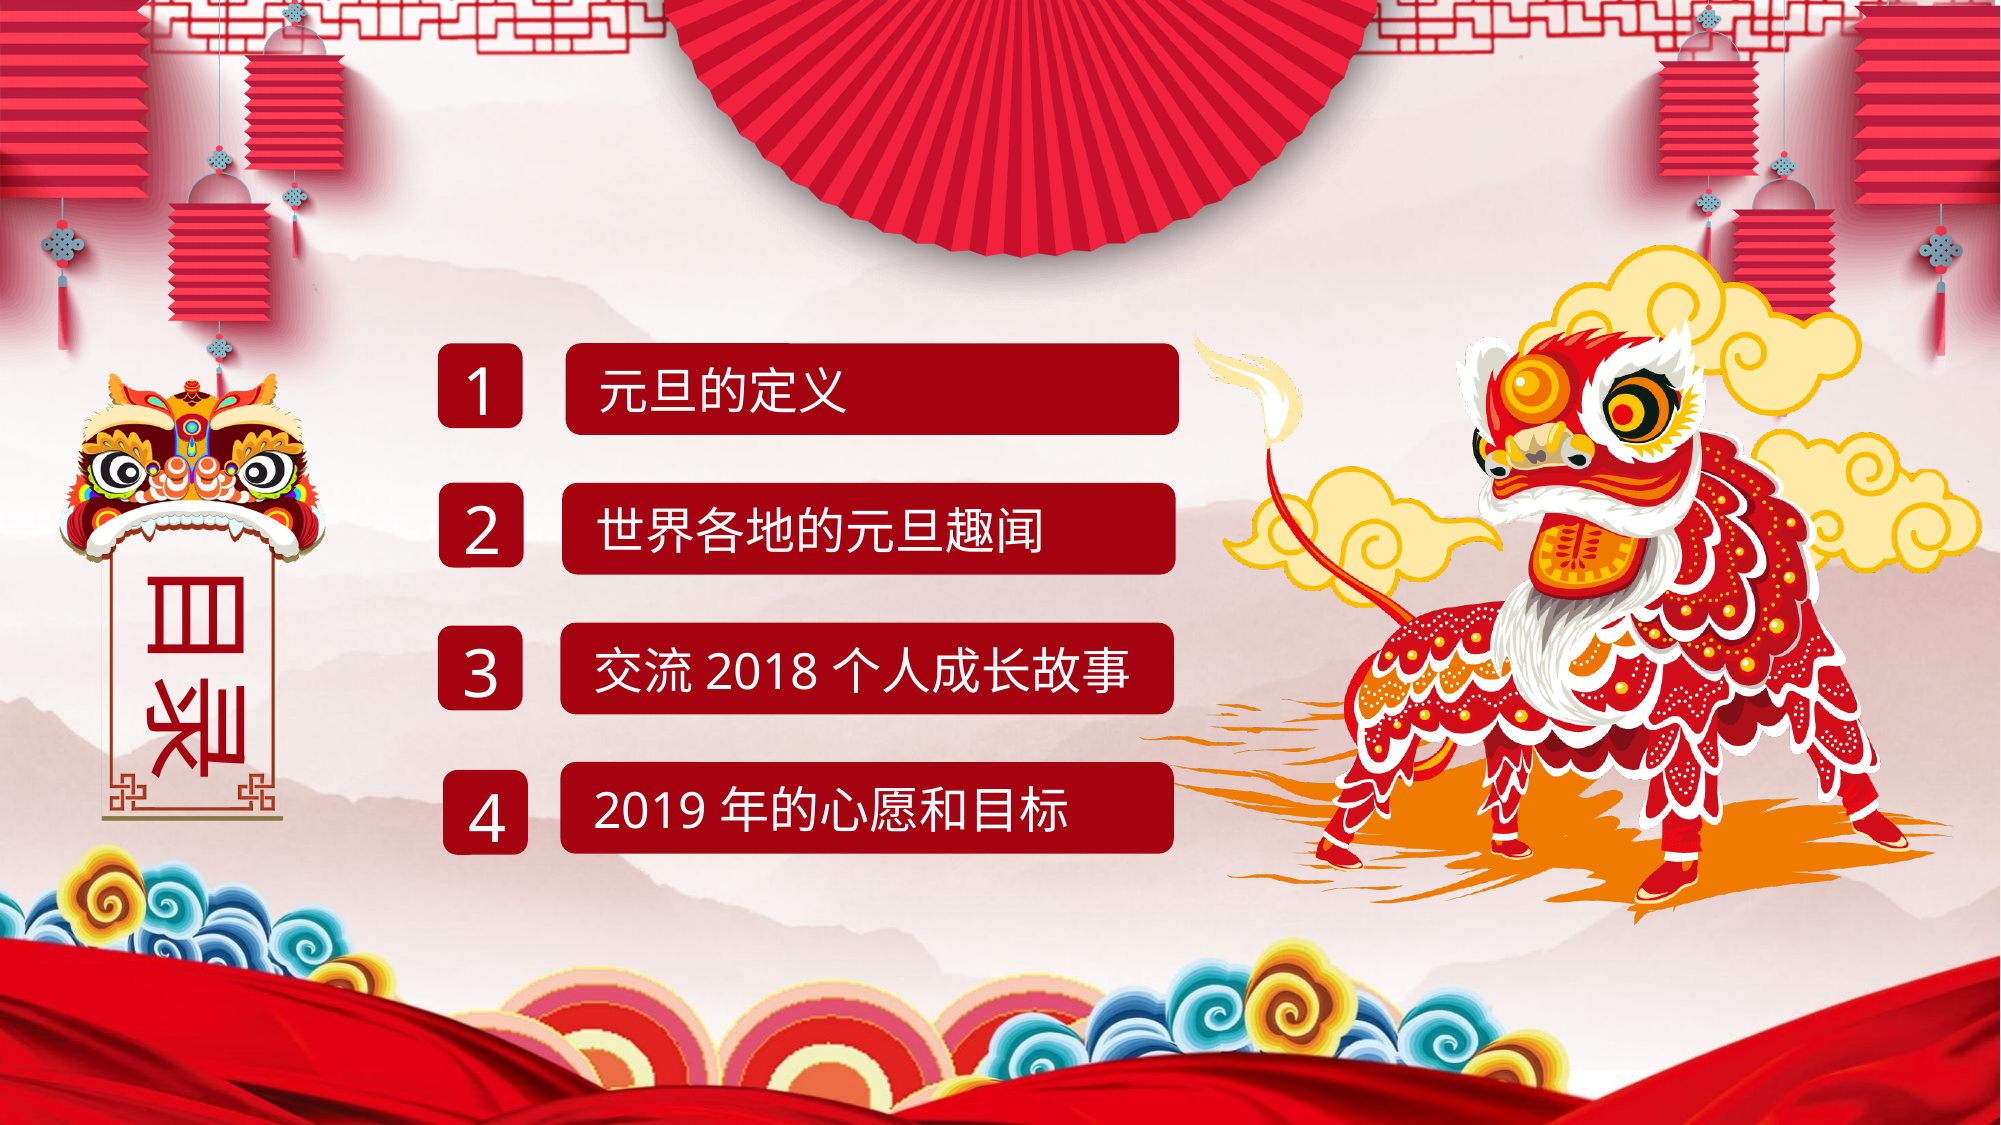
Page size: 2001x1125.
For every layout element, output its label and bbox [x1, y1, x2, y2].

text_box [437, 622, 1207, 720]
text_box [438, 480, 1176, 577]
picture [0, 0, 2000, 1125]
text_box [442, 762, 1174, 864]
text_box [437, 341, 1180, 438]
text_box [44, 364, 342, 914]
